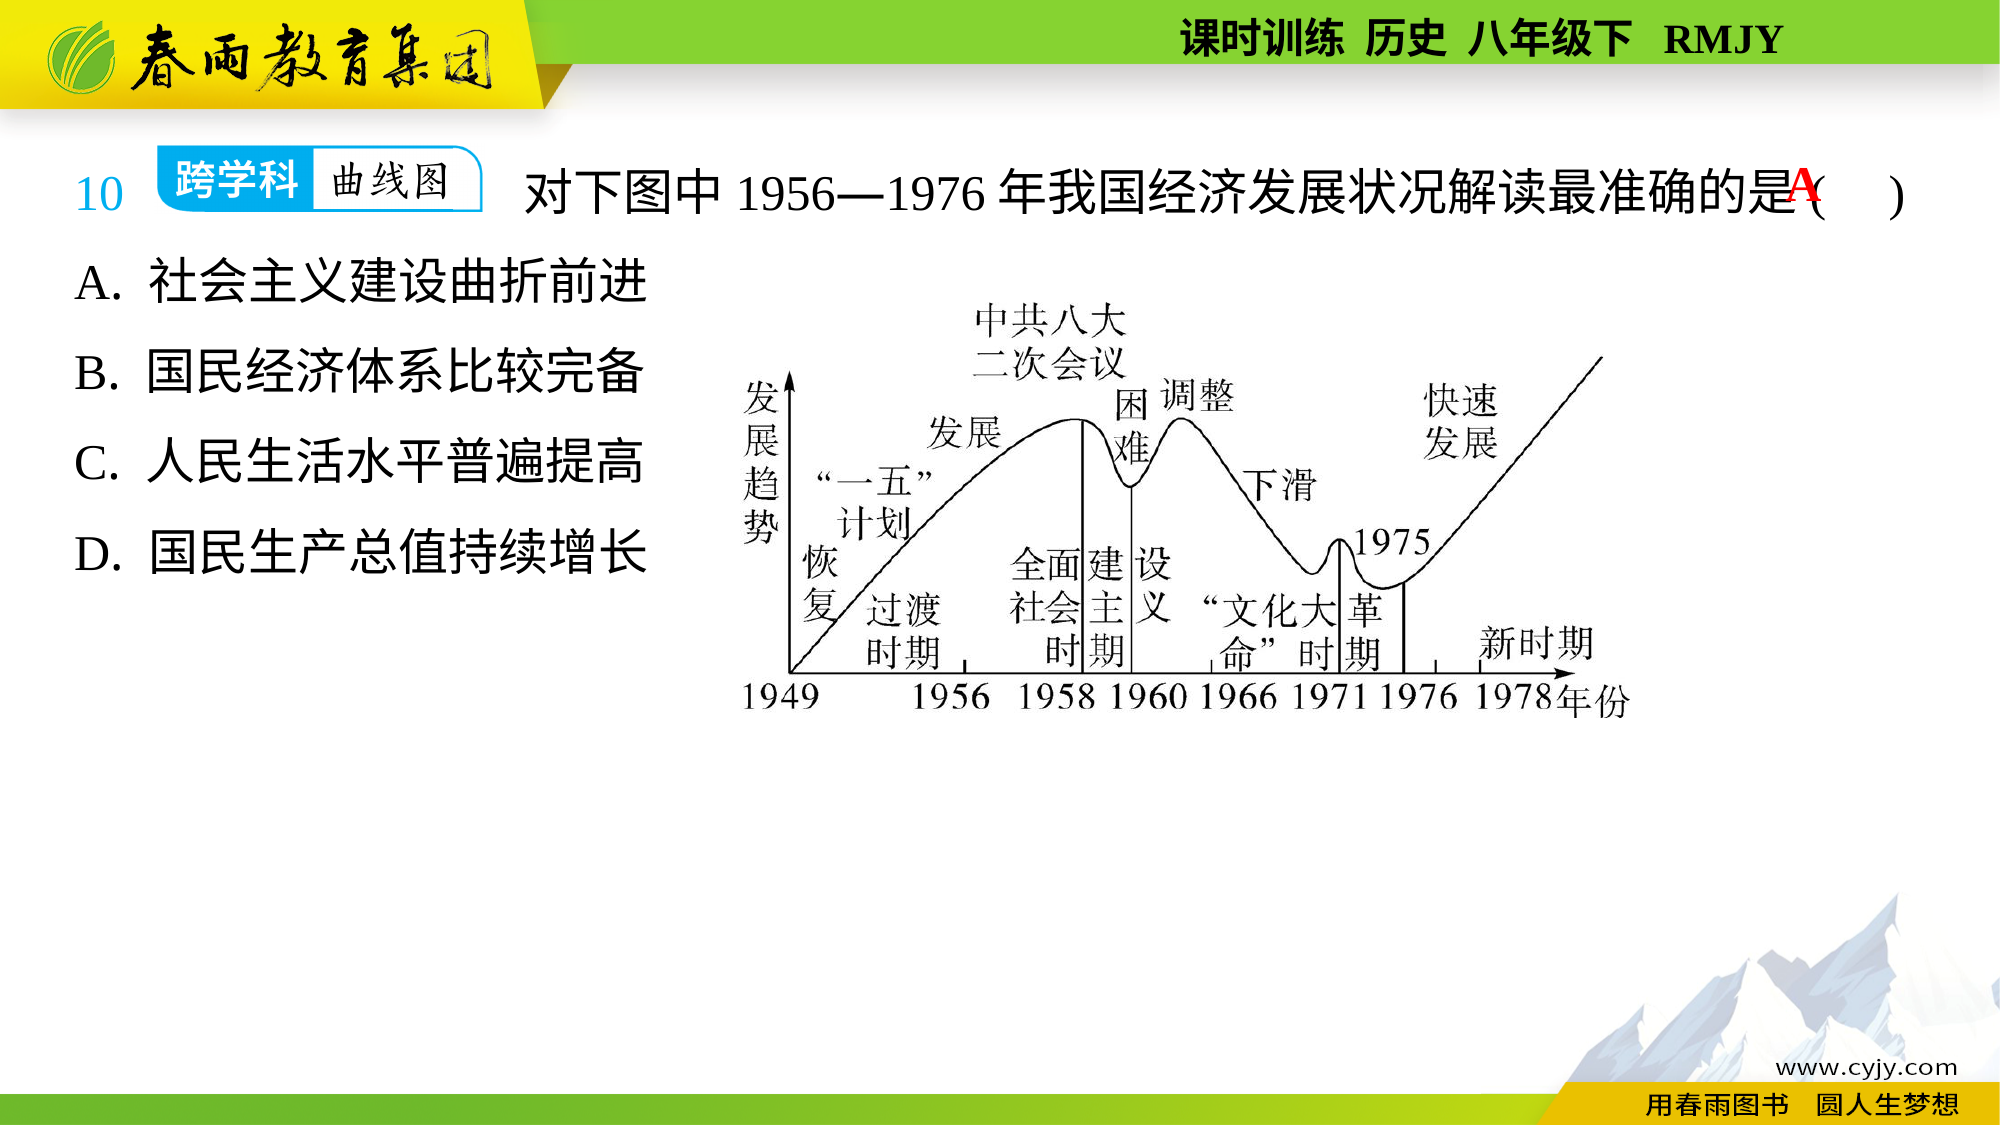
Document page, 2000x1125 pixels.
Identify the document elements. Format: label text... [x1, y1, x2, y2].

list 10 对下图中1956—1976年我国经济发展状况解读最准确的是( ) A. 社会主义建设曲折前进 B. 国民经济体系比较完备 C. 人民生活水平普遍提高 D. 国民生产总值持续增长 [59, 122, 1944, 592]
text_box A [1770, 143, 1837, 219]
picture [0, 0, 2000, 1125]
